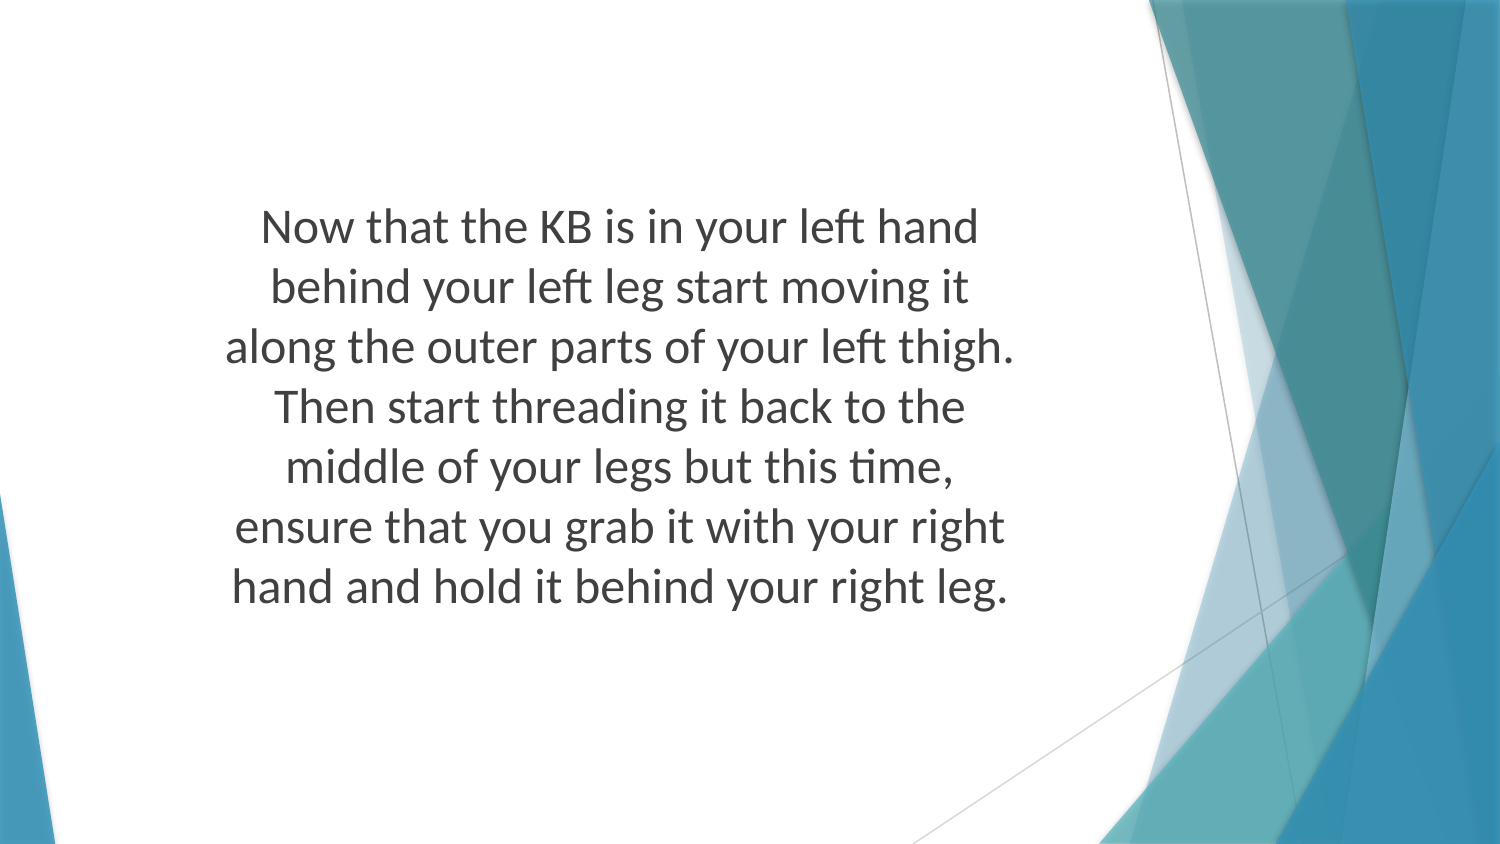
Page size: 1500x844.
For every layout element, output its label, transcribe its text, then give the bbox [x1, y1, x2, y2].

list Now that the KB is in your left hand behind your left leg start moving it along the outer parts of your left thigh. Then start threading it back to the middle of your legs but this time, ensure that you grab it with your right hand and hold it behind your right leg. [206, 185, 1034, 635]
